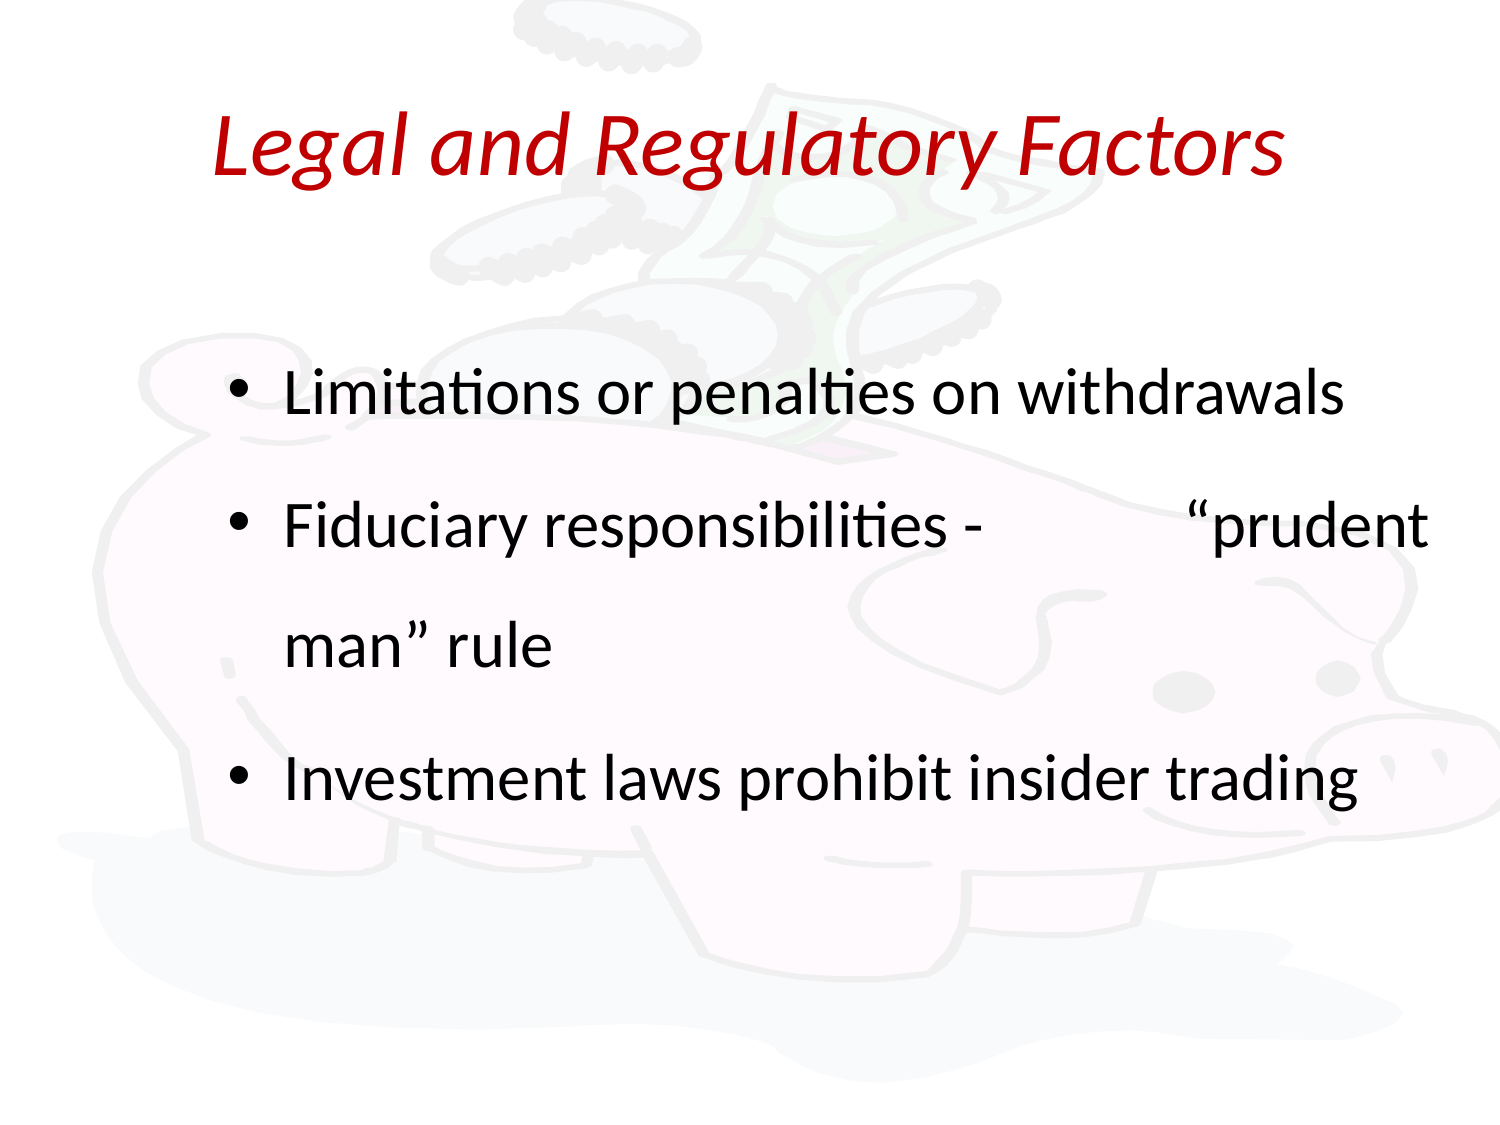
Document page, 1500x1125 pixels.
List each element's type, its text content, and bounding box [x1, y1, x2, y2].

title Legal and Regulatory Factors [75, 45, 1425, 233]
list Limitations or penalties on withdrawals Fiduciary responsibilities - “prudent man” rule Investment laws prohibit insider trading [212, 299, 1488, 975]
